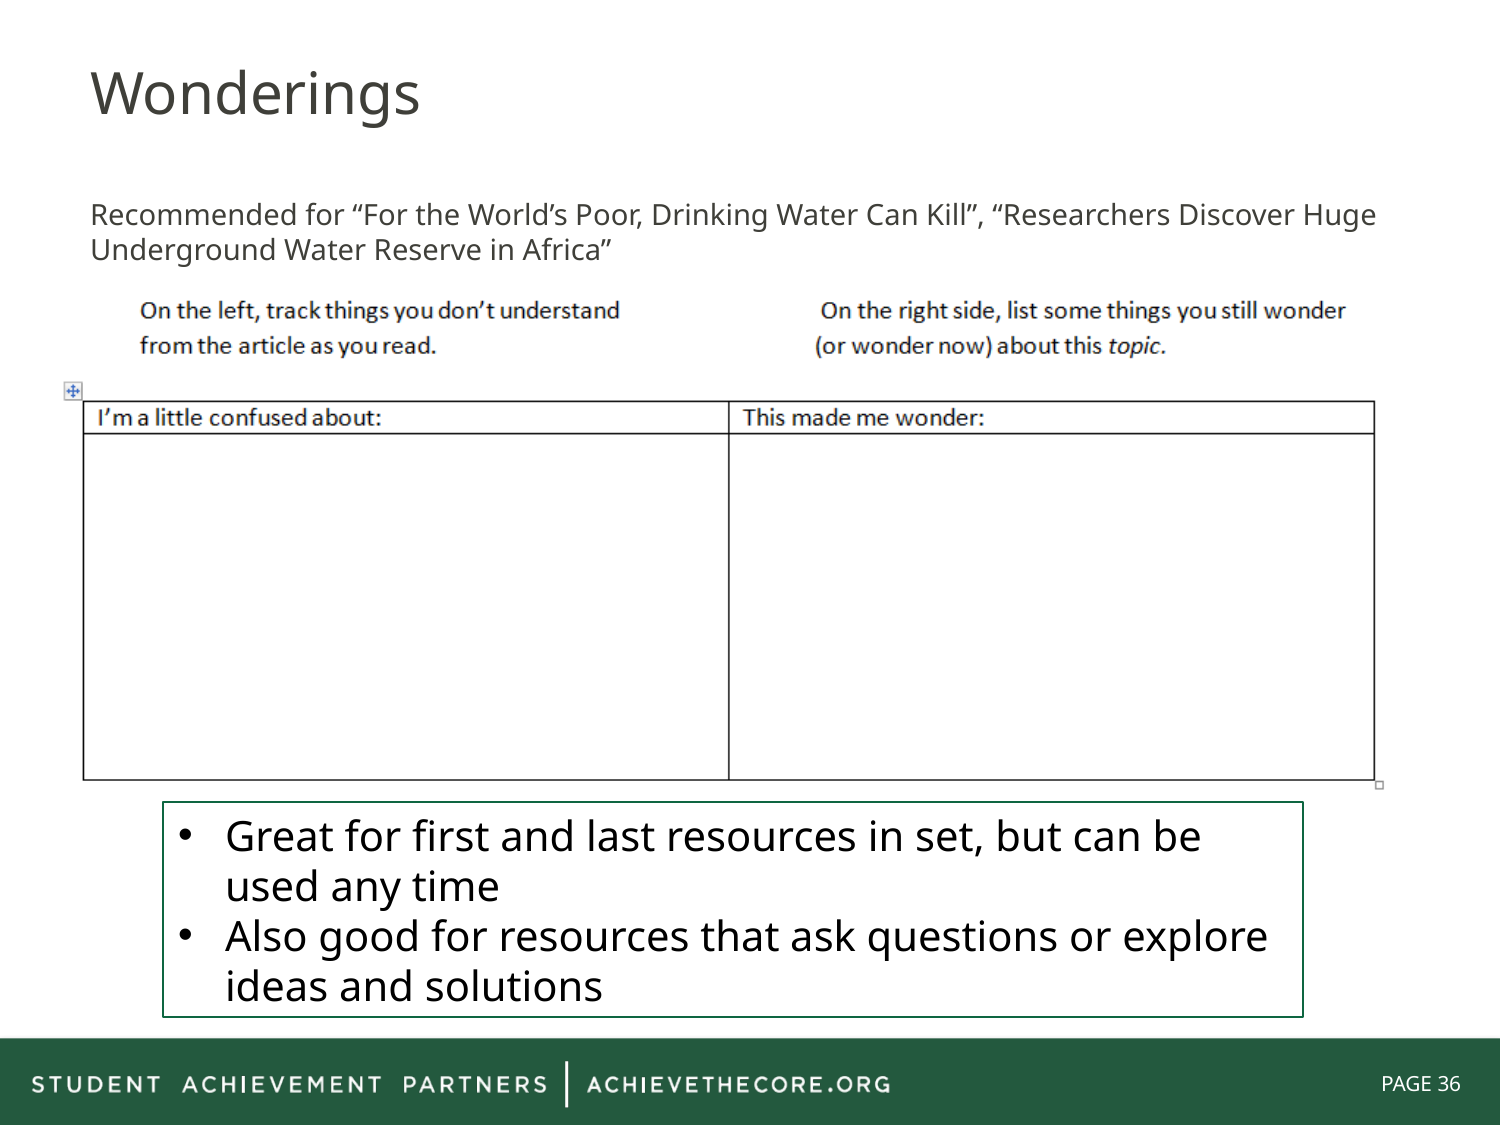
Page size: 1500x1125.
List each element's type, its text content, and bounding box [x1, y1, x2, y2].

text_box Great for first and last resources in set, but can be used any time Also good for resources that ask questions or explore ideas and solutions [163, 811, 1303, 1017]
title Wonderings Recommended for “For the World’s Poor, Drinking Water Can Kill”, “Researchers Discover Huge Underground Water Reserve in Africa” [75, 45, 1425, 278]
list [57, 281, 1409, 804]
